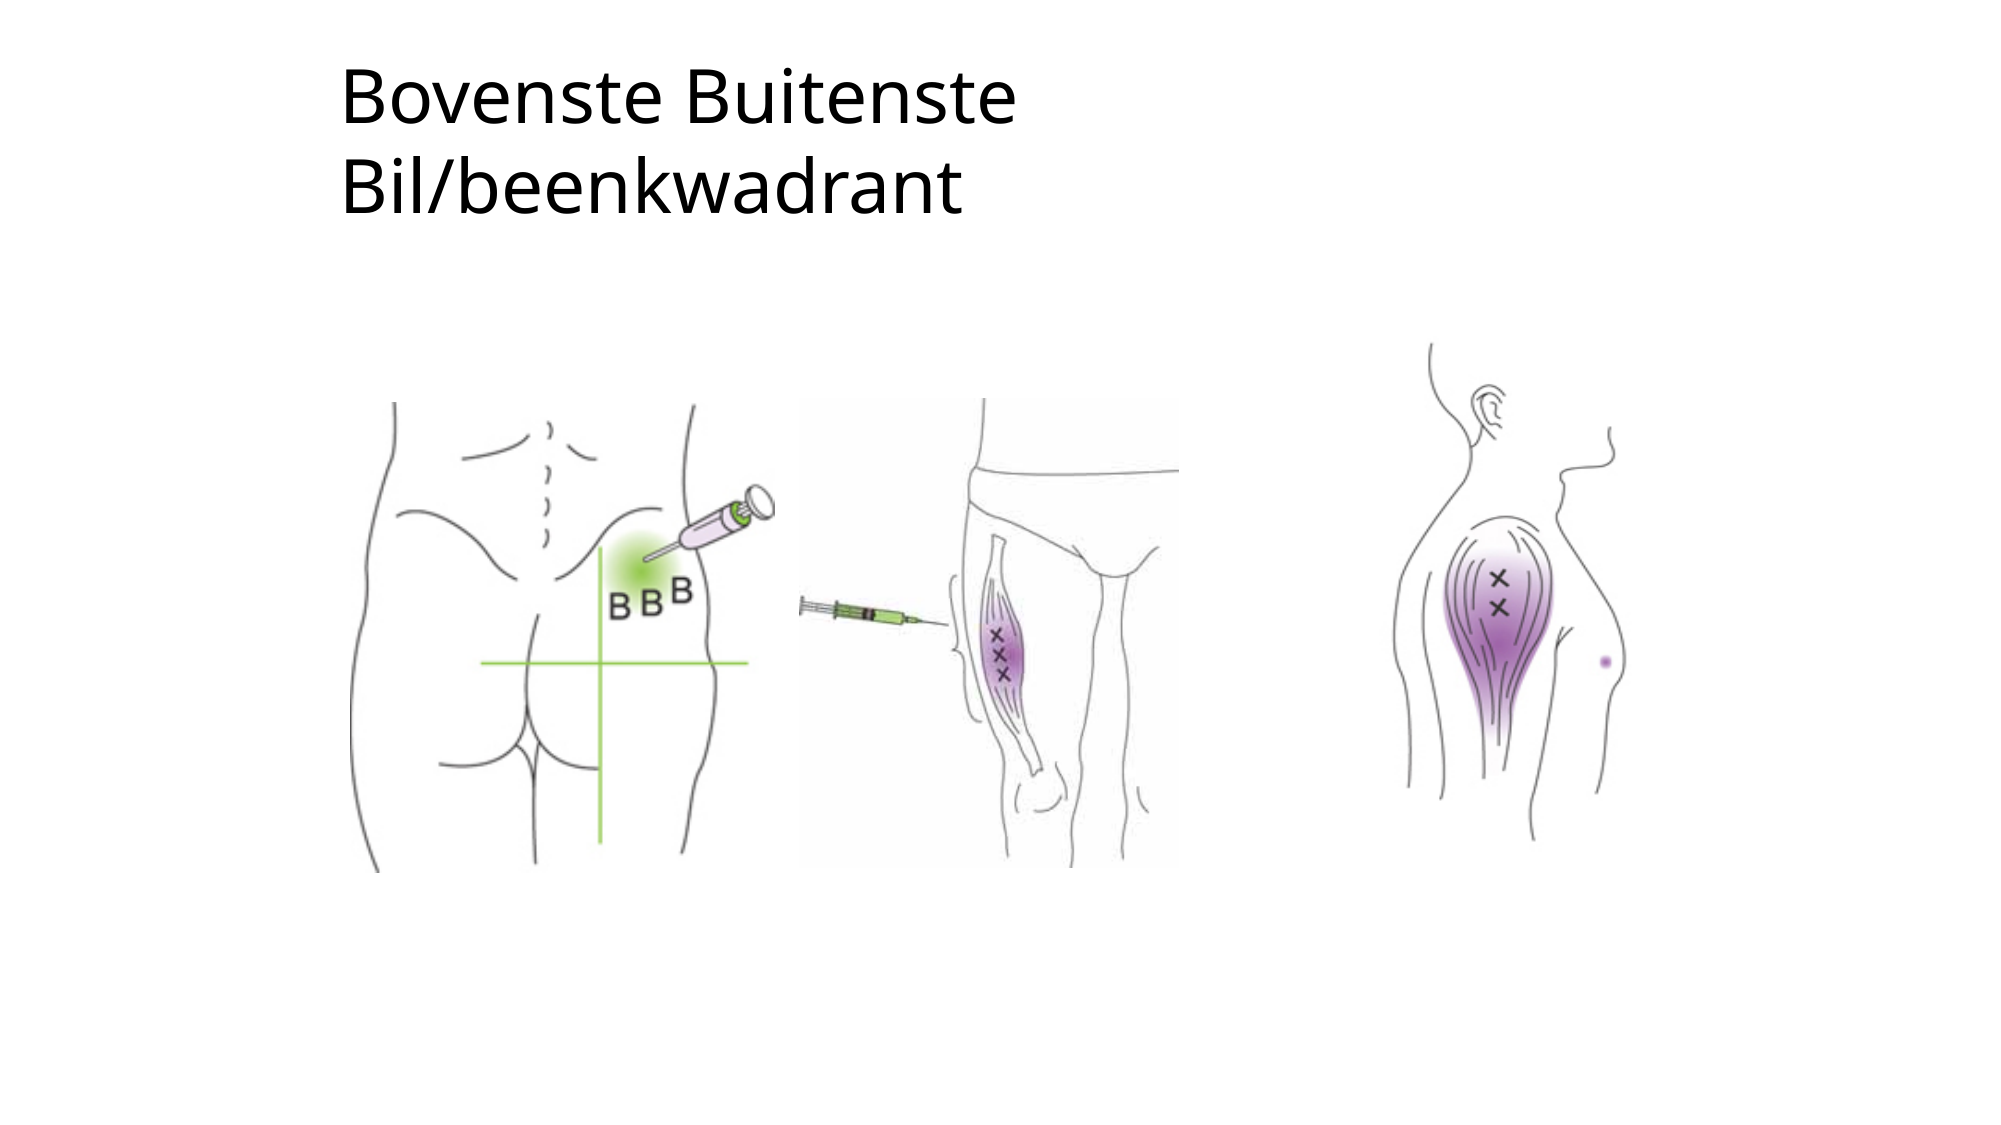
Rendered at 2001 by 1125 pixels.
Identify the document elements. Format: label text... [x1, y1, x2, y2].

picture [799, 398, 1179, 868]
picture [1366, 325, 1656, 873]
title Bovenste Buitenste Bil/beenkwadrant [324, 45, 1675, 233]
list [350, 402, 775, 873]
